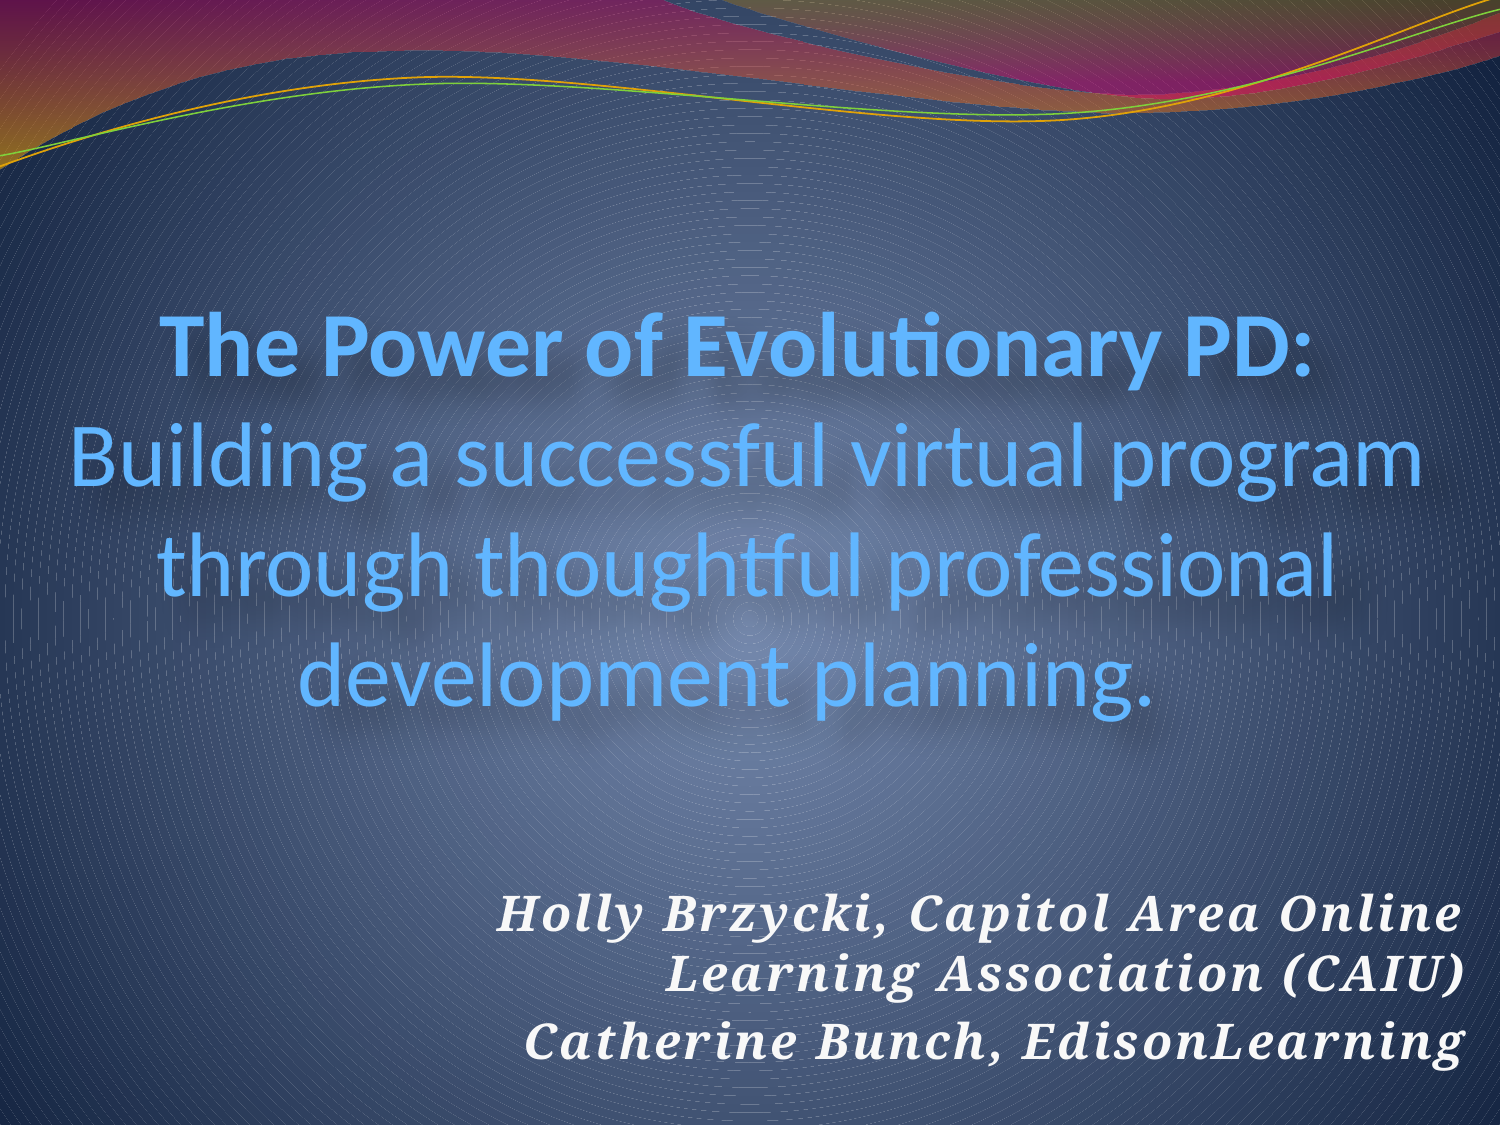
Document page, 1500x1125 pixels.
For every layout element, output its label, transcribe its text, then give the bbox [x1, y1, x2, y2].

subtitle Holly Brzycki, Capitol Area Online Learning Association (CAIU) Catherine Bunch, EdisonLearning [487, 875, 1475, 1080]
title The Power of Evolutionary PD: Building a successful virtual program through thoughtful professional development planning. [37, 224, 1463, 725]
